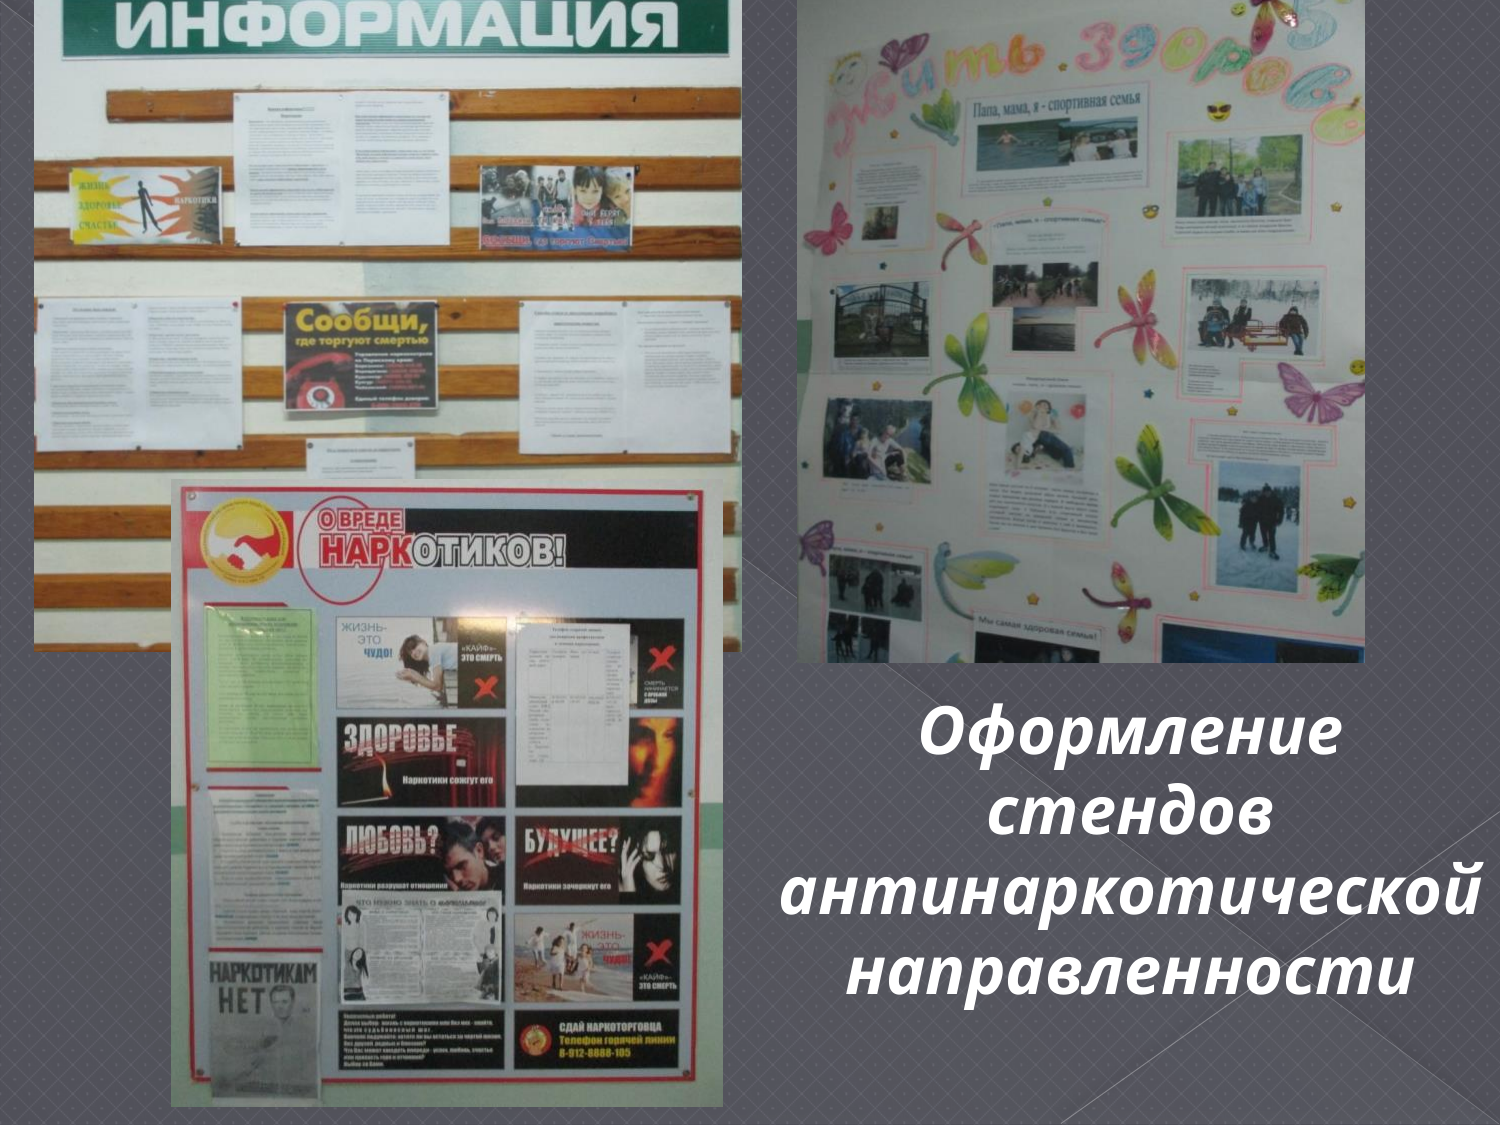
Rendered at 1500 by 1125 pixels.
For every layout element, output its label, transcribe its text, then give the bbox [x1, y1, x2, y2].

picture [34, 0, 742, 1107]
picture [796, 0, 1365, 663]
list Оформление стендов антинаркотической направленности [761, 680, 1500, 1076]
